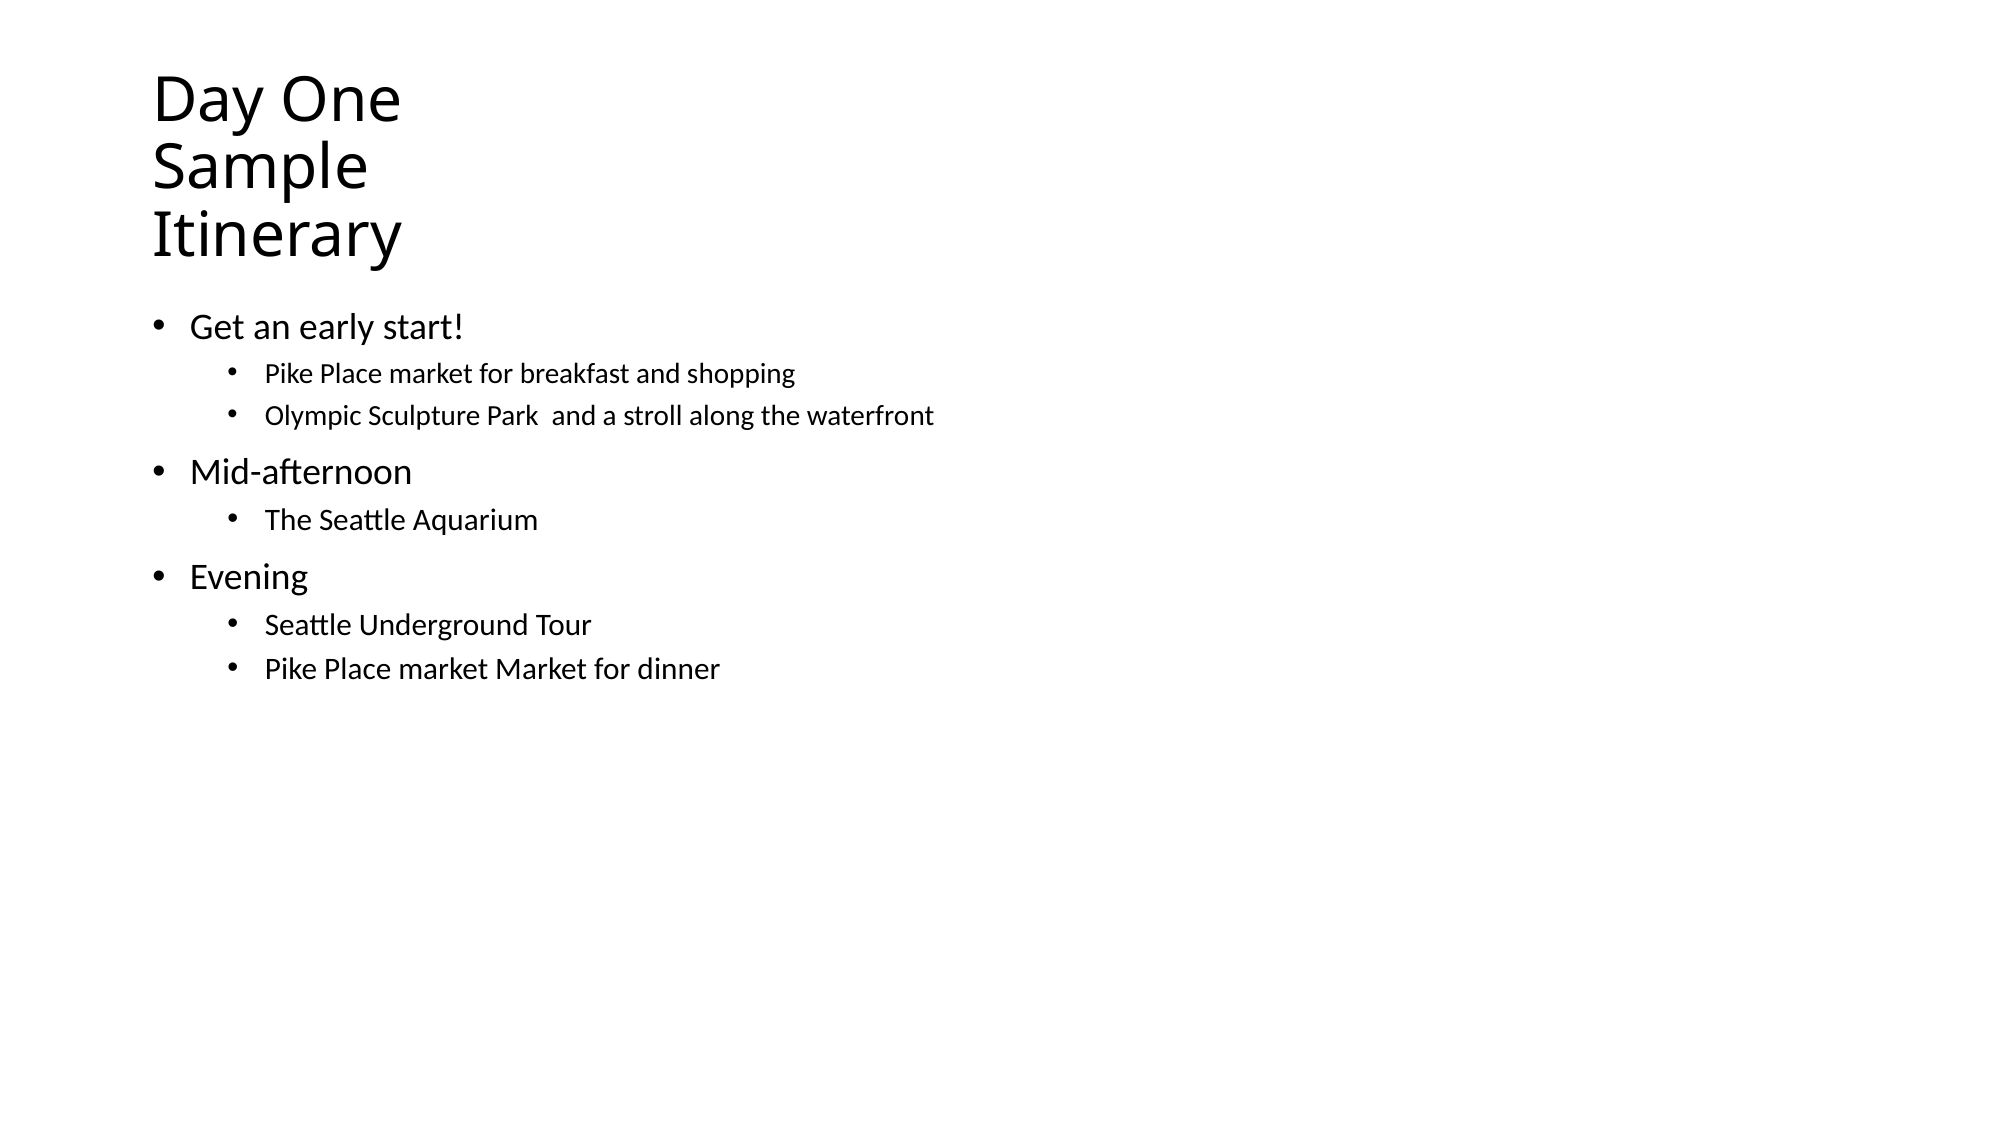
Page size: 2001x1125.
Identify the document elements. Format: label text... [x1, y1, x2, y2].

list Get an early start! Pike Place market for breakfast and shopping Olympic Sculpture Park and a stroll along the waterfront Mid-afternoon The Seattle Aquarium Evening Seattle Underground Tour Pike Place market Market for dinner [137, 299, 1863, 1014]
title Day One Sample Itinerary [137, 59, 1863, 278]
